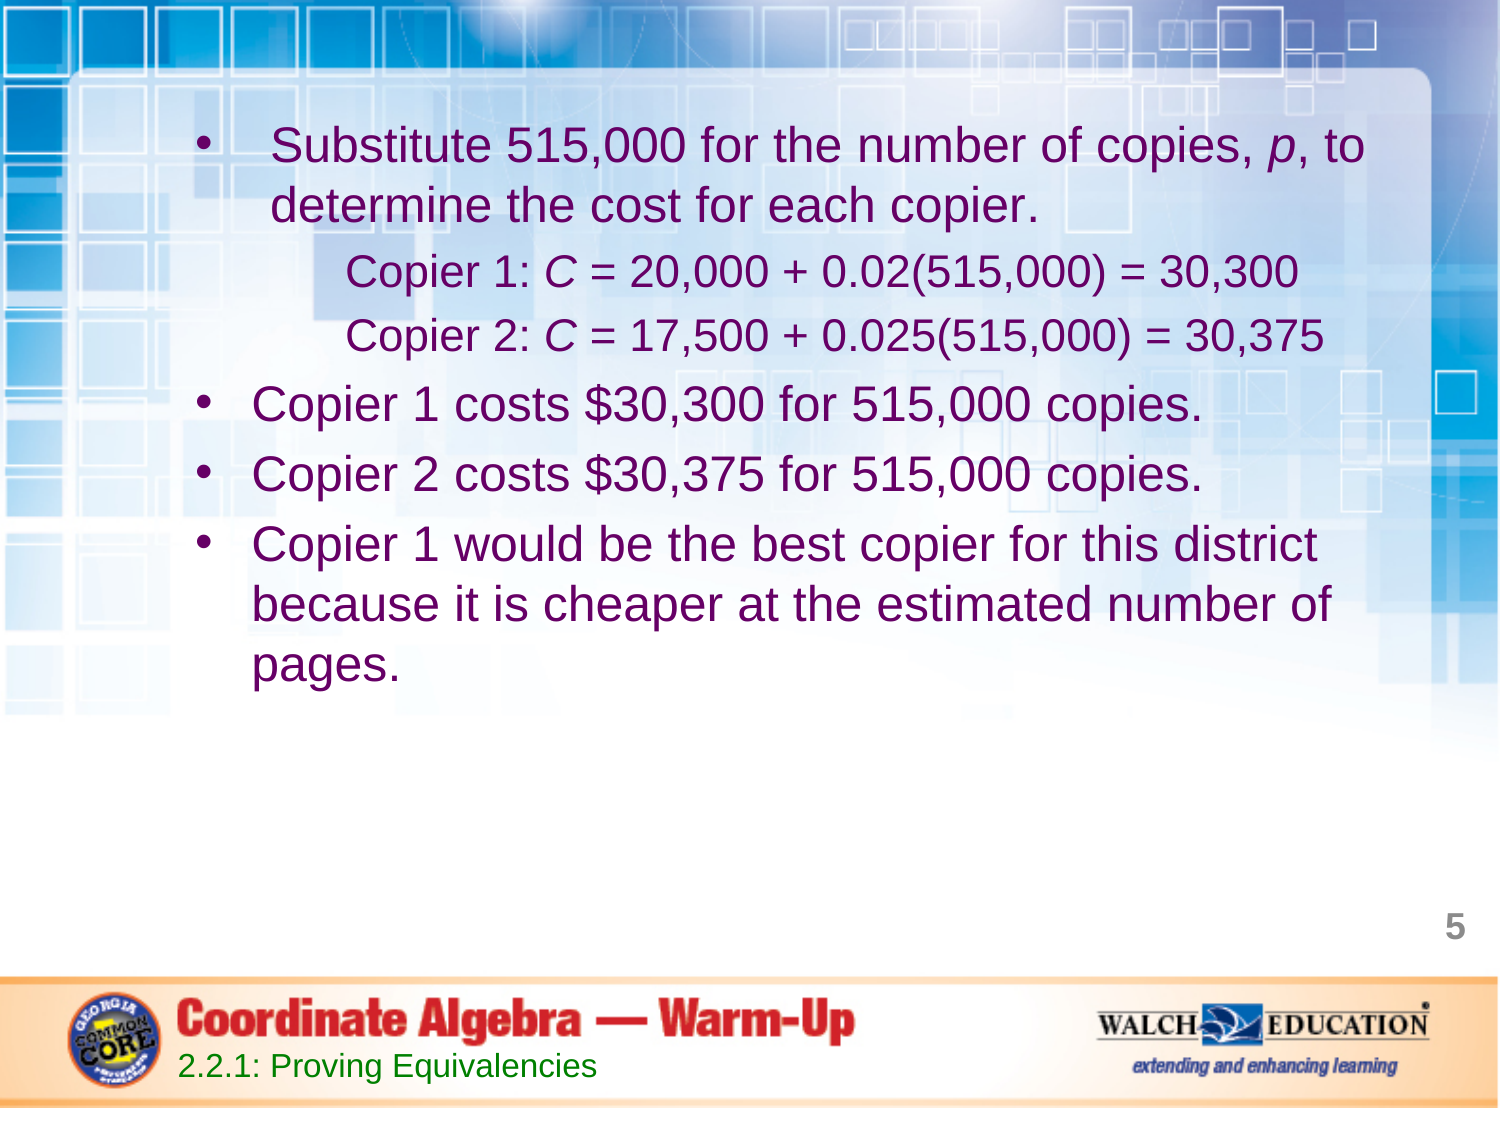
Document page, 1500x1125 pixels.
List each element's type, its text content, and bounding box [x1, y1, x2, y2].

picture [0, 0, 1500, 1108]
list 2.2.1: Proving Equivalencies [162, 1036, 1070, 1080]
subtitle Substitute 515,000 for the number of copies, p, to determine the cost for each copier. Copier 1: C = 20,000 + 0.02(515,000) = 30,300 Copier 2: C = 17,500 + 0.025(515,000) = 30,375 Copier 1 costs $30,300 for 515,000 copies. Copier 2 costs $30,375 for 515,000 copies. Copier 1 would be the best copier for this district because it is cheaper at the estimated number of pages. [105, 105, 1394, 925]
slide_number 5 [1361, 901, 1481, 949]
